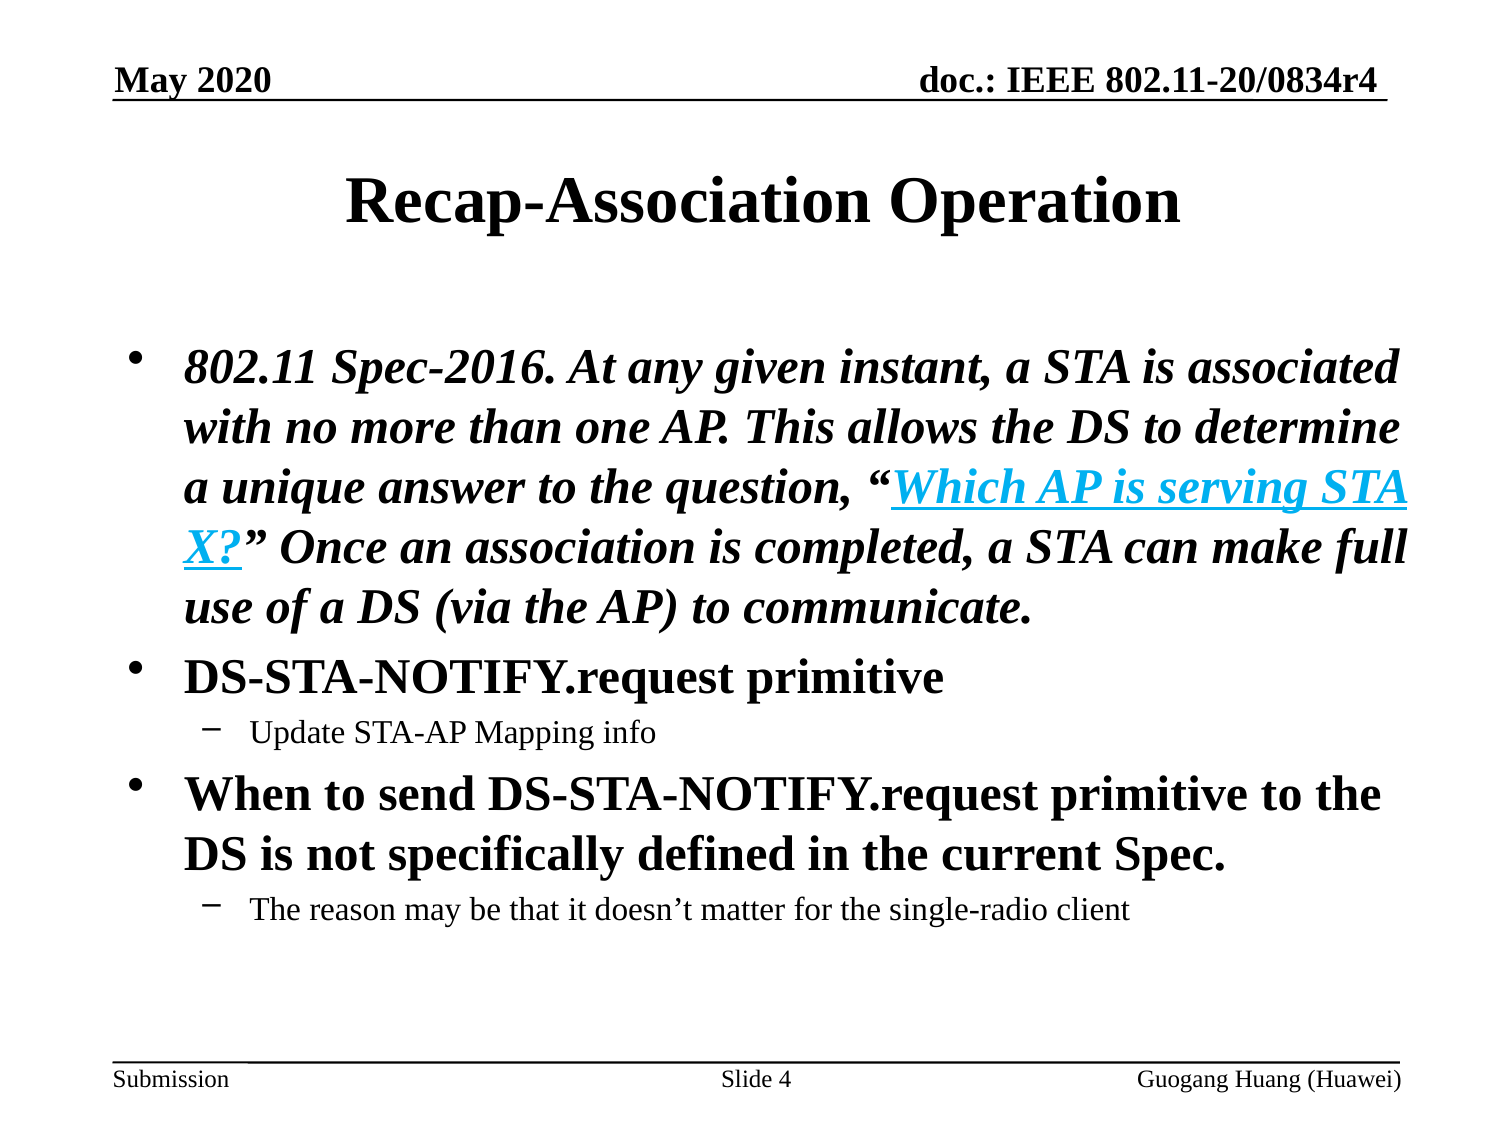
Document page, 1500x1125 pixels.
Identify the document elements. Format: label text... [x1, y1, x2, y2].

text_box Recap-Association Operation [126, 145, 1402, 246]
footer Guogang Huang (Huawei) [1133, 1061, 1402, 1093]
slide_number Slide 4 [712, 1061, 800, 1093]
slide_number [114, 54, 274, 101]
list 802.11 Spec-2016. At any given instant, a STA is associated with no more than one AP. This allows the DS to determine a unique answer to the question, “Which AP is serving STA X?” Once an association is completed, a STA can make full use of a DS (via the AP) to communicate. DS-STA-NOTIFY.request primitive Update STA-AP Mapping info When to send DS-STA-NOTIFY.request primitive to the DS is not specifically defined in the current Spec. The reason may be that it doesn’t matter for the single-radio client [112, 326, 1425, 1002]
